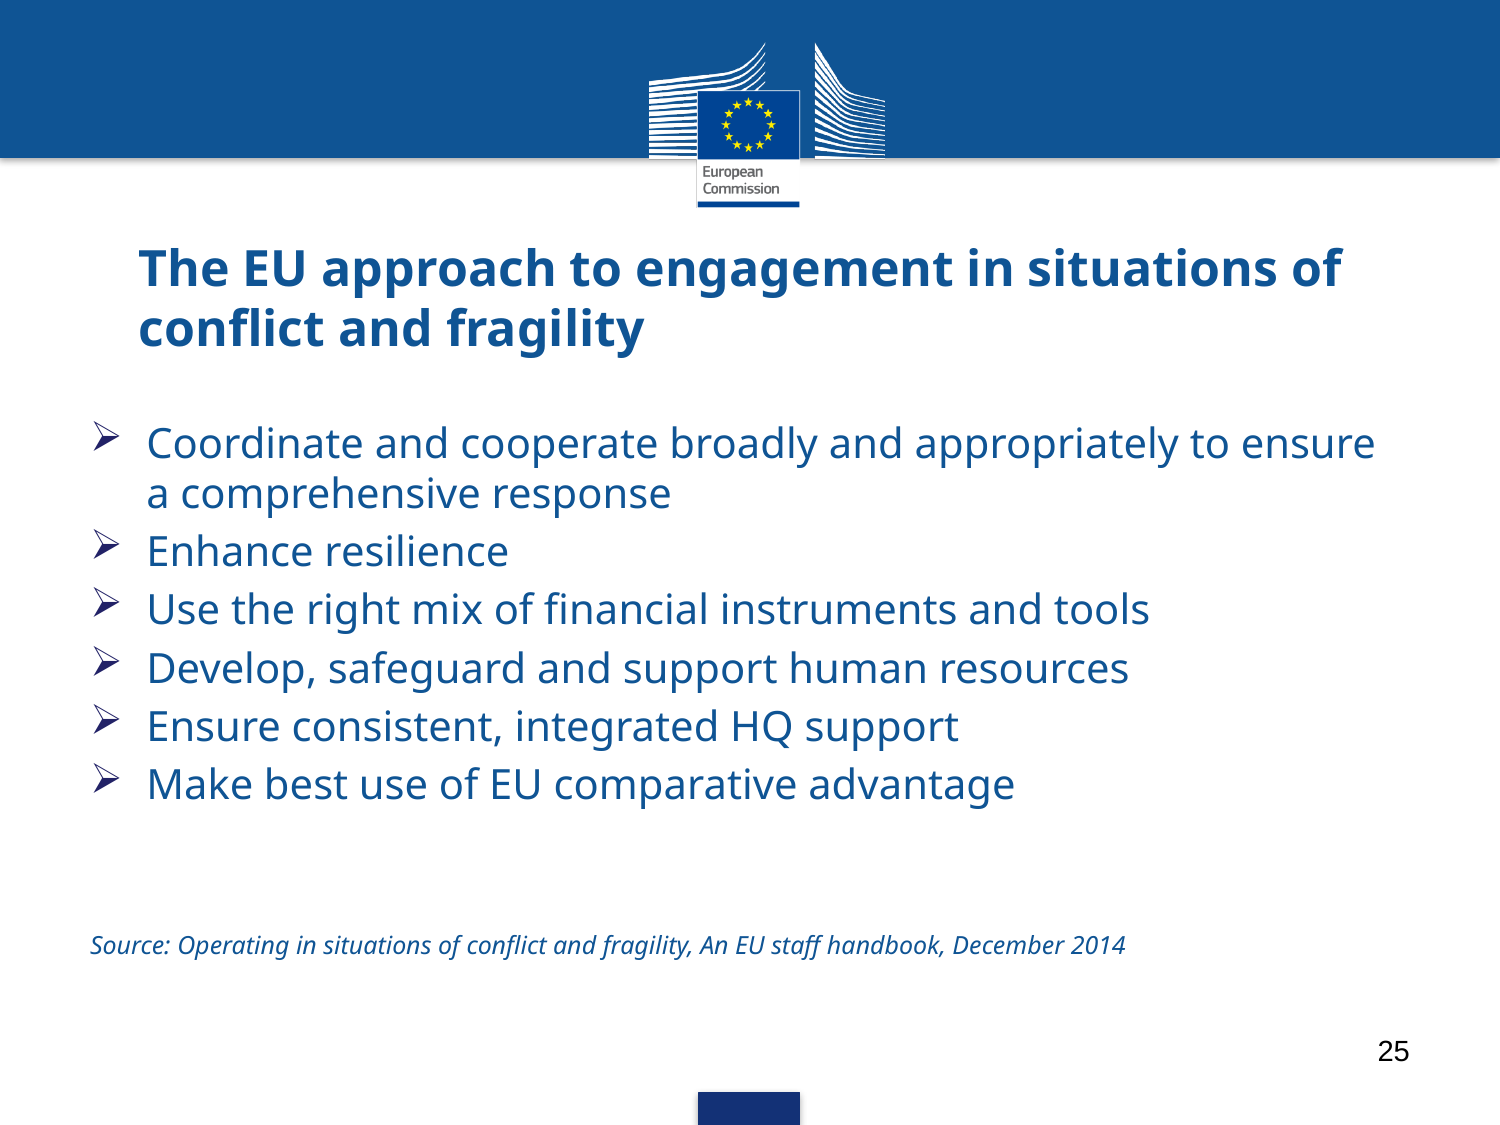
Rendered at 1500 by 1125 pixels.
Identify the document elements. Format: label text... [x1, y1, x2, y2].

list Coordinate and cooperate broadly and appropriately to ensure a comprehensive response Enhance resilience Use the right mix of financial instruments and tools Develop, safeguard and support human resources Ensure consistent, integrated HQ support Make best use of EU comparative advantage Source: Operating in situations of conflict and fragility, An EU staff handbook, December 2014 [74, 408, 1426, 988]
picture [649, 42, 885, 208]
title The EU approach to engagement in situations of conflict and fragility [64, 219, 1416, 374]
slide_number 25 [1074, 1024, 1426, 1103]
